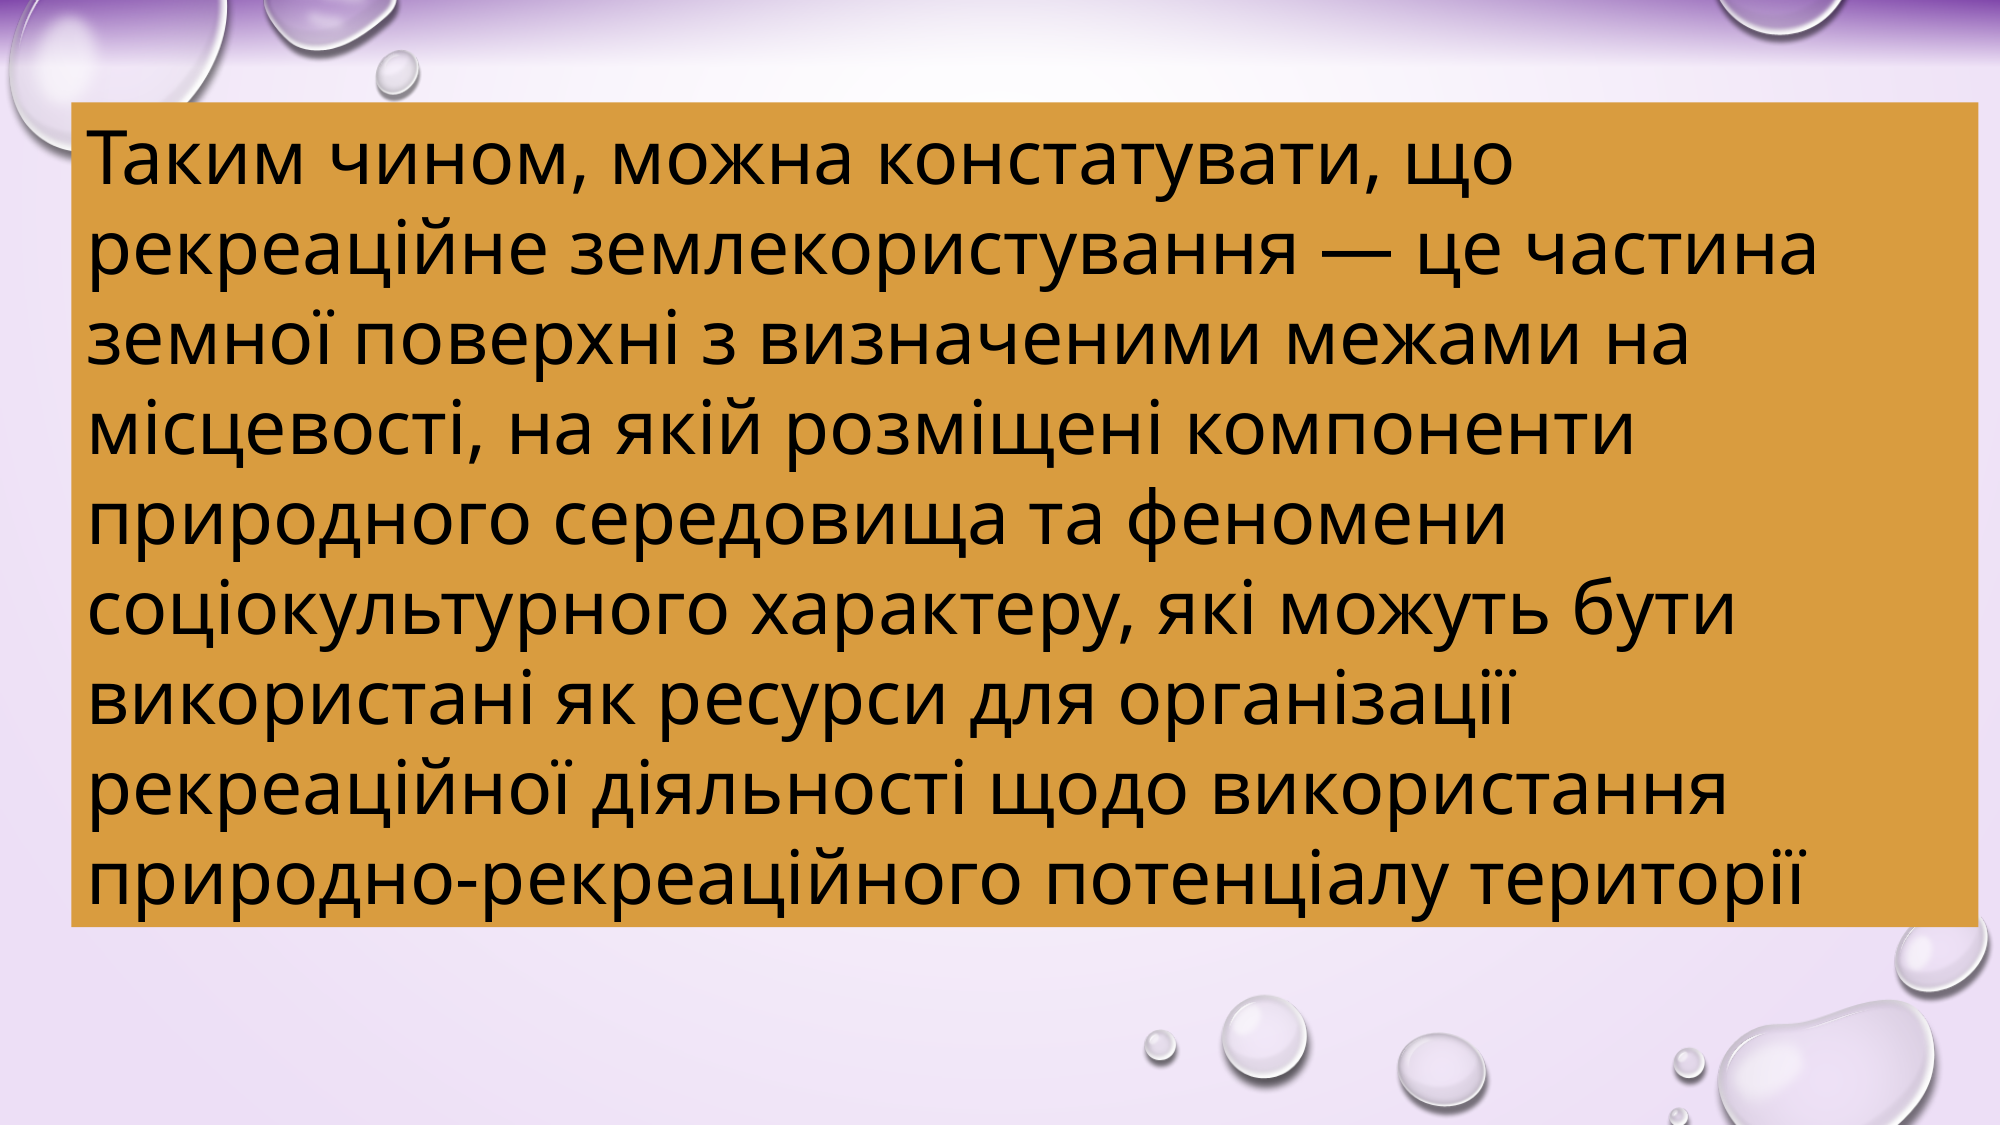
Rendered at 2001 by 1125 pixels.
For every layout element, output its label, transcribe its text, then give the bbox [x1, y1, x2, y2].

picture [0, 0, 2000, 1125]
text_box Таким чином, можна констатувати, що рекреаційне землекористування — це частина земної поверхні з визначеними межами на місцевості, на якій розміщені компоненти природного середовища та феномени соціокультурного характеру, які можуть бути використані як ресурси для організації рекреаційної діяльності щодо використання природно-рекреаційного потенціалу території [71, 102, 1979, 928]
